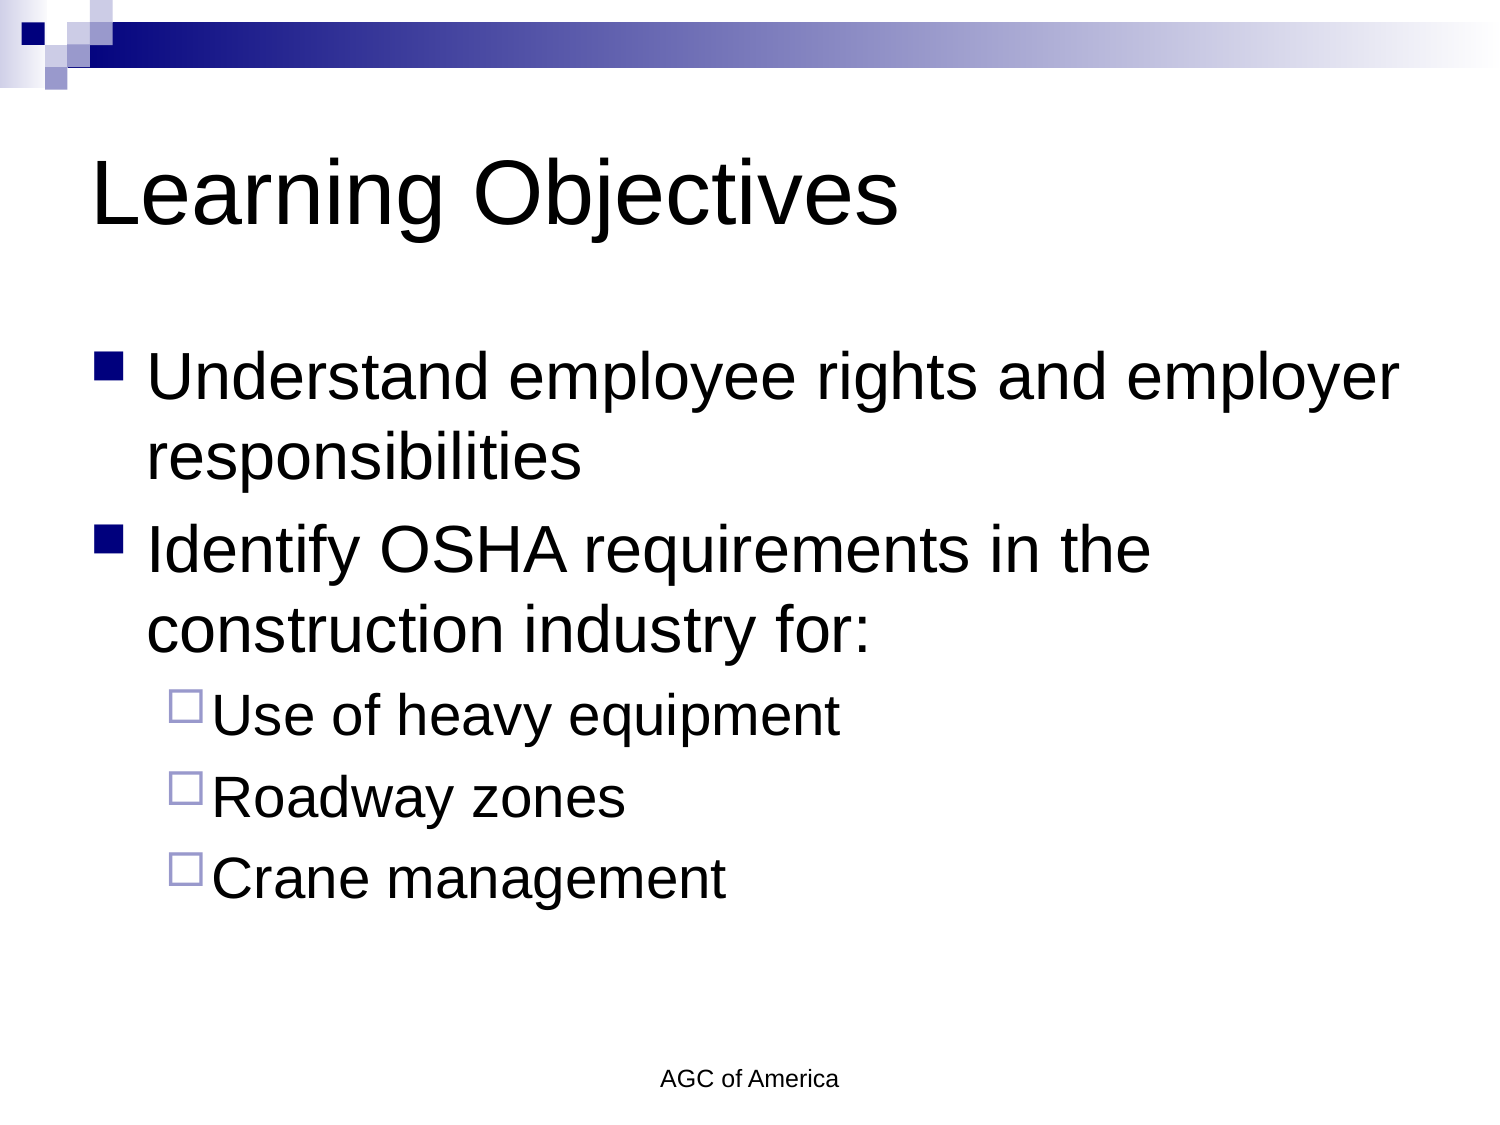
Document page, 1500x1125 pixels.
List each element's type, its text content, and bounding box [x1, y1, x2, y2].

list Understand employee rights and employer responsibilities Identify OSHA requirements in the construction industry for: Use of heavy equipment Roadway zones Crane management [75, 324, 1425, 963]
title Learning Objectives [75, 75, 1425, 300]
footer AGC of America [512, 1025, 988, 1100]
